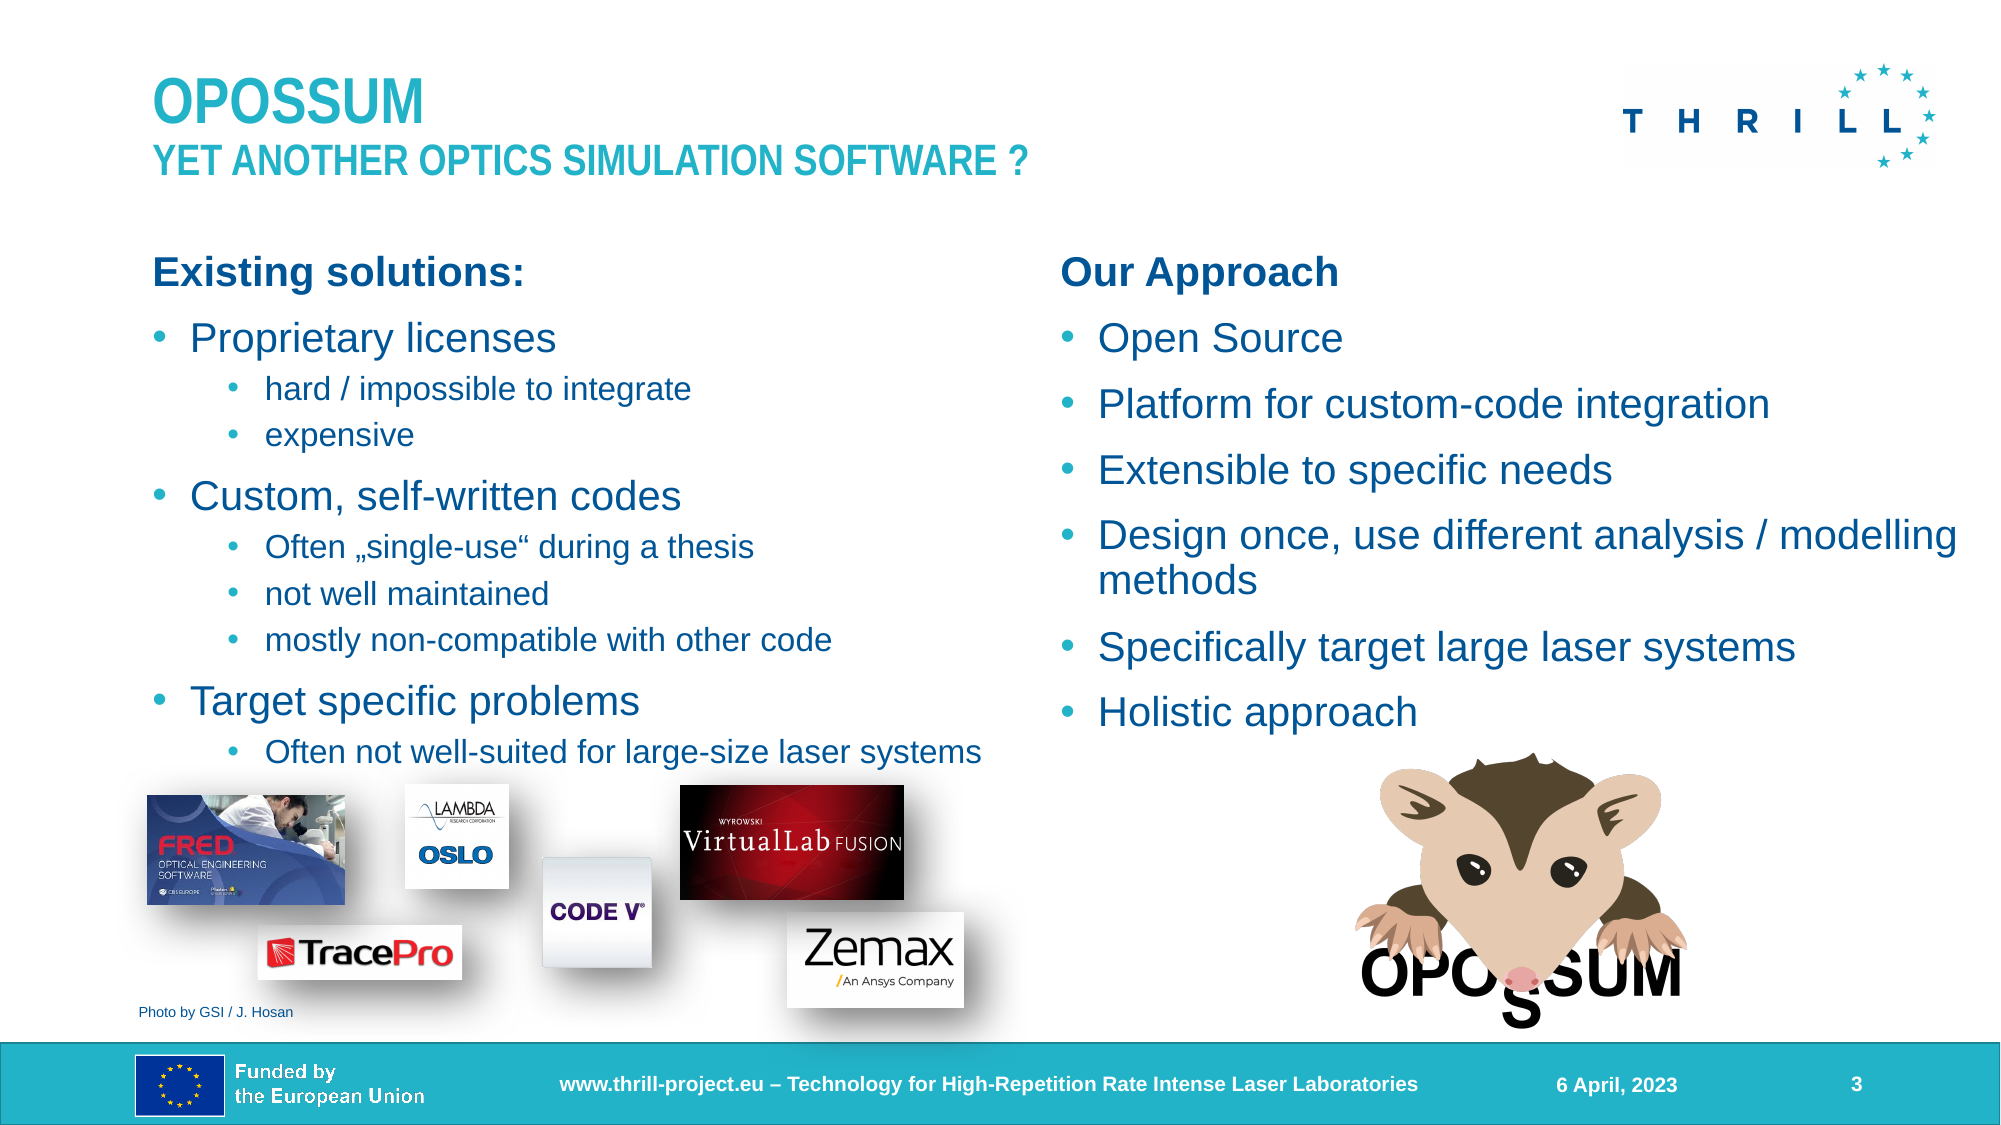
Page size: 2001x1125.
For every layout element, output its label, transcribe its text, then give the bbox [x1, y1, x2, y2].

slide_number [1541, 1053, 1732, 1114]
picture [1863, 63, 1936, 168]
text_box Existing solutions: Proprietary licenses hard / impossible to integrate expensive Custom, self-written codes Often „single-use“ during a thesis not well maintained mostly non-compatible with other code Target specific problems Often not well-suited for large-size laser systems [137, 242, 1000, 859]
picture [404, 784, 509, 889]
slide_number 3 [1779, 1053, 1863, 1114]
picture [1355, 724, 1687, 1056]
picture [542, 857, 652, 968]
title Opossum Yet another optics simulation software ? [137, 59, 1863, 194]
picture [257, 925, 463, 980]
picture [787, 912, 964, 1008]
picture [131, 1051, 436, 1120]
picture [147, 795, 345, 905]
picture [680, 785, 904, 900]
text_box Our Approach Open Source Platform for custom-code integration Extensible to specific needs Design once, use different analysis / modelling methods Specifically target large laser systems Holistic approach [1045, 242, 1986, 752]
text_box Photo by GSI / J. Hosan [123, 995, 295, 1028]
